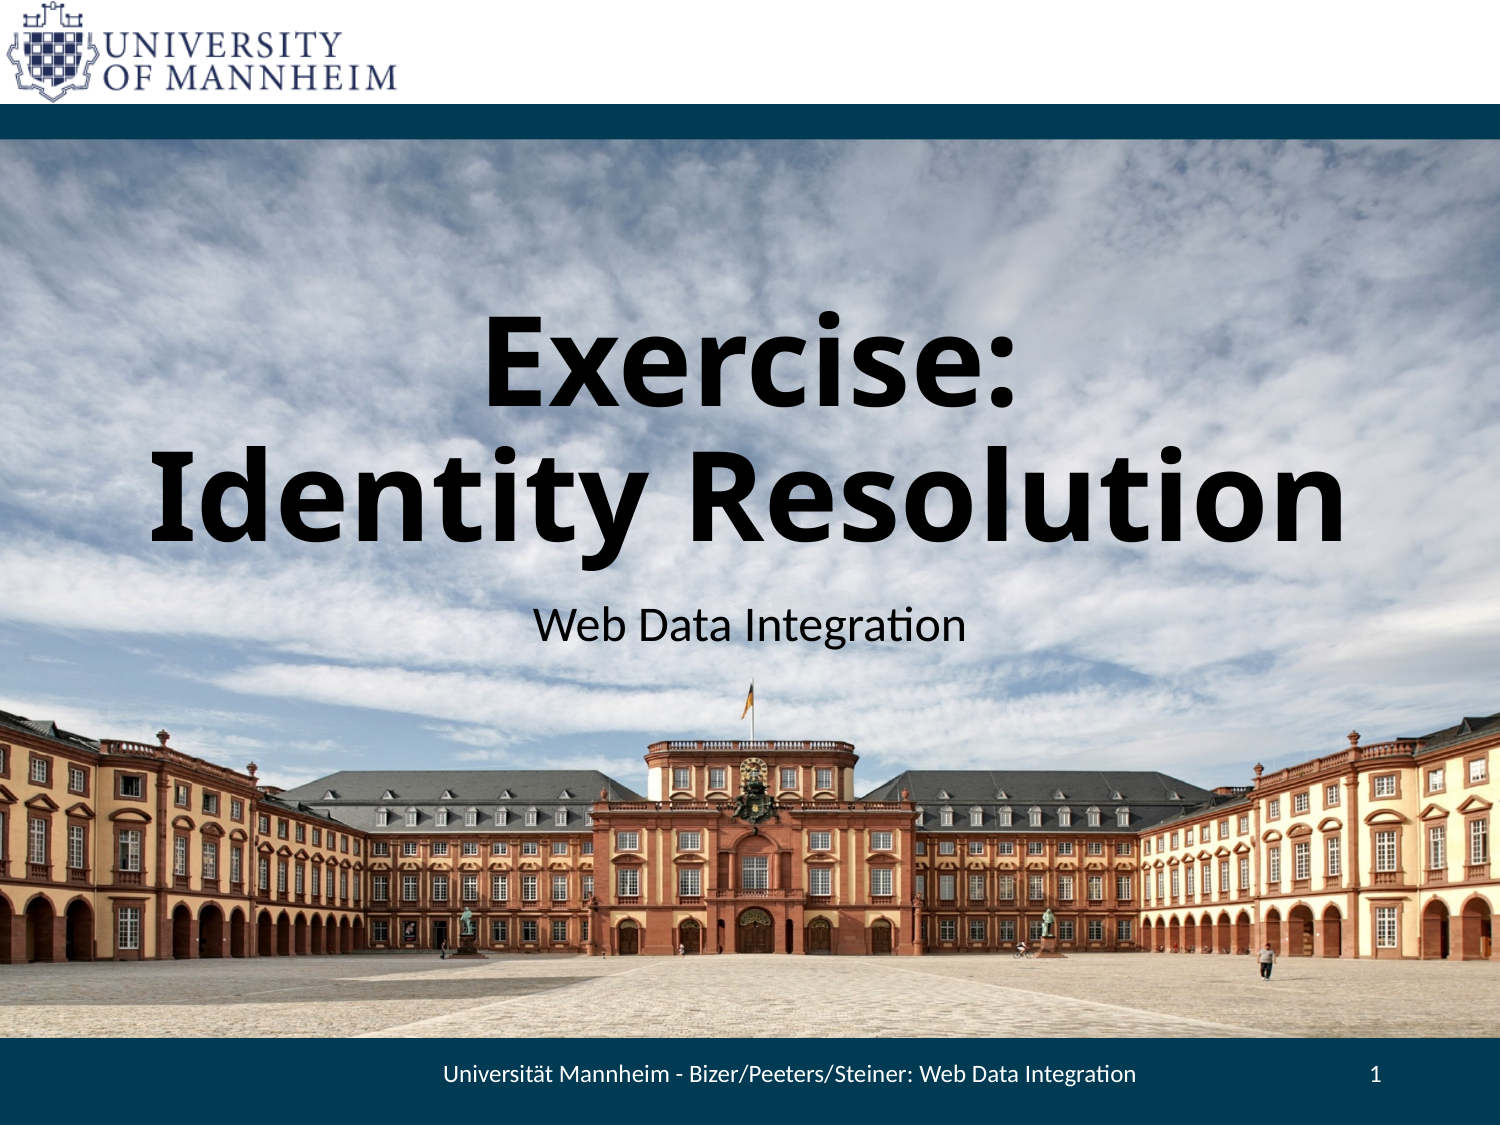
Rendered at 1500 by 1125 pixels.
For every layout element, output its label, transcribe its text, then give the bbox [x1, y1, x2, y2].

subtitle Web Data Integration [187, 590, 1313, 863]
picture [0, 0, 406, 103]
picture [0, 140, 1500, 1037]
title Exercise: Identity Resolution [112, 184, 1388, 576]
slide_number 1 [1319, 1042, 1397, 1103]
footer Universität Mannheim - Bizer/Peeters/Steiner: Web Data Integration [261, 1042, 1319, 1103]
